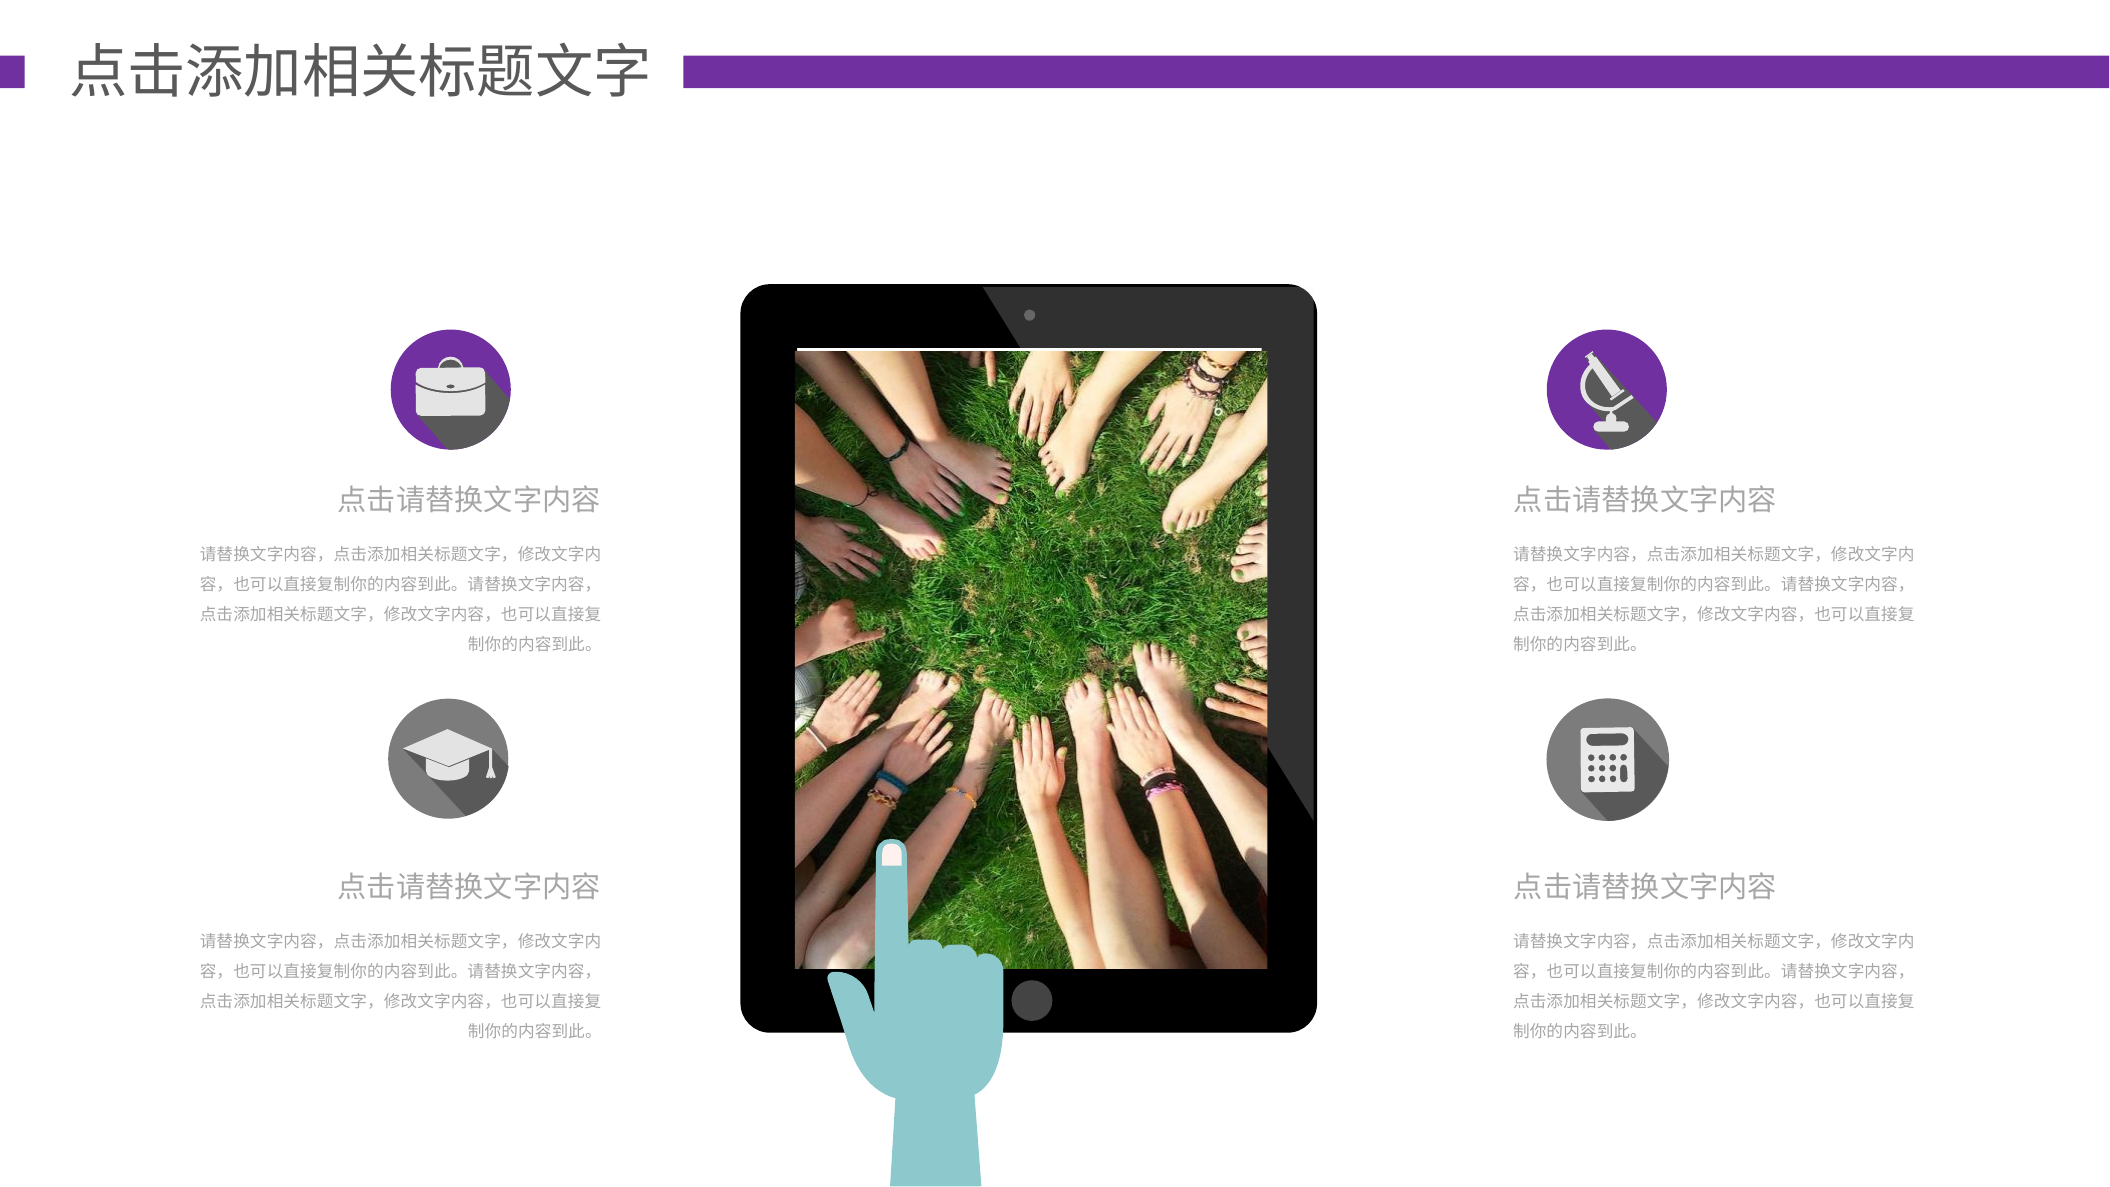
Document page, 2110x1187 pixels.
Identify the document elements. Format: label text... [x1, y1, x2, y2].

text_box 请替换文字内容，点击添加相关标题文字，修改文字内容，也可以直接复制你的内容到此。请替换文字内容，点击添加相关标题文字，修改文字内容，也可以直接复制你的内容到此。 [1496, 525, 1942, 662]
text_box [827, 839, 1004, 1187]
text_box 点击添加相关标题文字 [54, 26, 667, 112]
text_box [1546, 329, 1667, 450]
text_box 请替换文字内容，点击添加相关标题文字，修改文字内容，也可以直接复制你的内容到此。请替换文字内容，点击添加相关标题文字，修改文字内容，也可以直接复制你的内容到此。 [173, 525, 619, 662]
text_box 点击请替换文字内容 [1497, 472, 1794, 524]
text_box 请替换文字内容，点击添加相关标题文字，修改文字内容，也可以直接复制你的内容到此。请替换文字内容，点击添加相关标题文字，修改文字内容，也可以直接复制你的内容到此。 [1496, 912, 1942, 1049]
text_box 点击请替换文字内容 [321, 472, 618, 524]
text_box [390, 329, 511, 450]
text_box 点击请替换文字内容 [321, 860, 618, 912]
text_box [740, 284, 1318, 1033]
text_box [388, 698, 509, 819]
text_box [1546, 698, 1670, 821]
text_box 请替换文字内容，点击添加相关标题文字，修改文字内容，也可以直接复制你的内容到此。请替换文字内容，点击添加相关标题文字，修改文字内容，也可以直接复制你的内容到此。 [173, 912, 619, 1049]
text_box 点击请替换文字内容 [1497, 860, 1794, 912]
